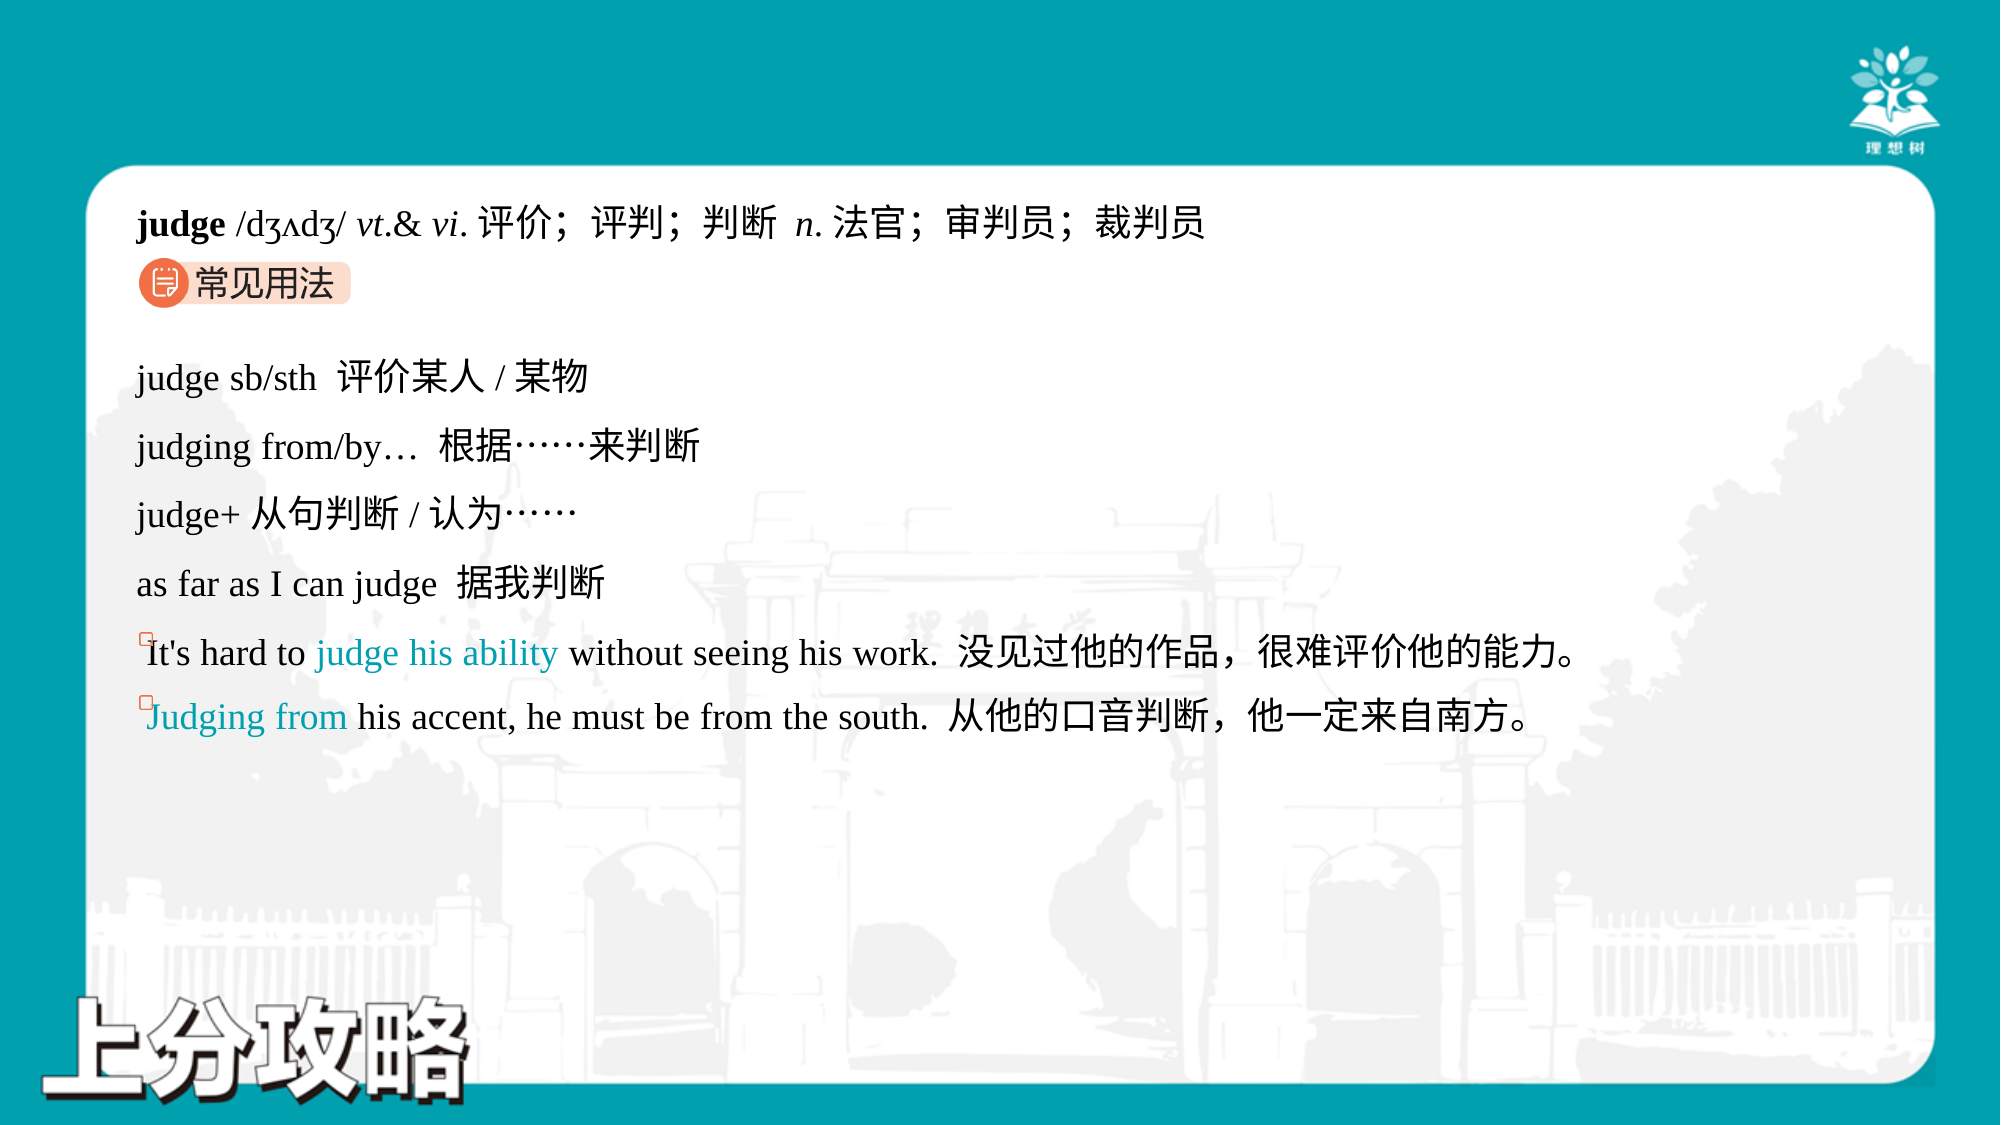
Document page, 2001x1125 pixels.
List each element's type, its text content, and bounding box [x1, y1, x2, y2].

picture [0, 0, 2000, 1125]
text_box judge /dʒʌdʒ/ vt.& vi.评价；评判；判断 n.法官；审判员；裁判员#40 [136, 177, 1865, 236]
text_box judge sb/sth 评价某人/某物 judging from/by… 根据……来判断 judge+从句判断/认为…… as far as I can judge 据我判断 It's hard to judge his ability without seeing his work. 没见过他的作品，很难评价他的能力。 Judging from his accent, he must be from the south. 从他的口音判断，他一定来自南方。#47 [136, 329, 1865, 730]
